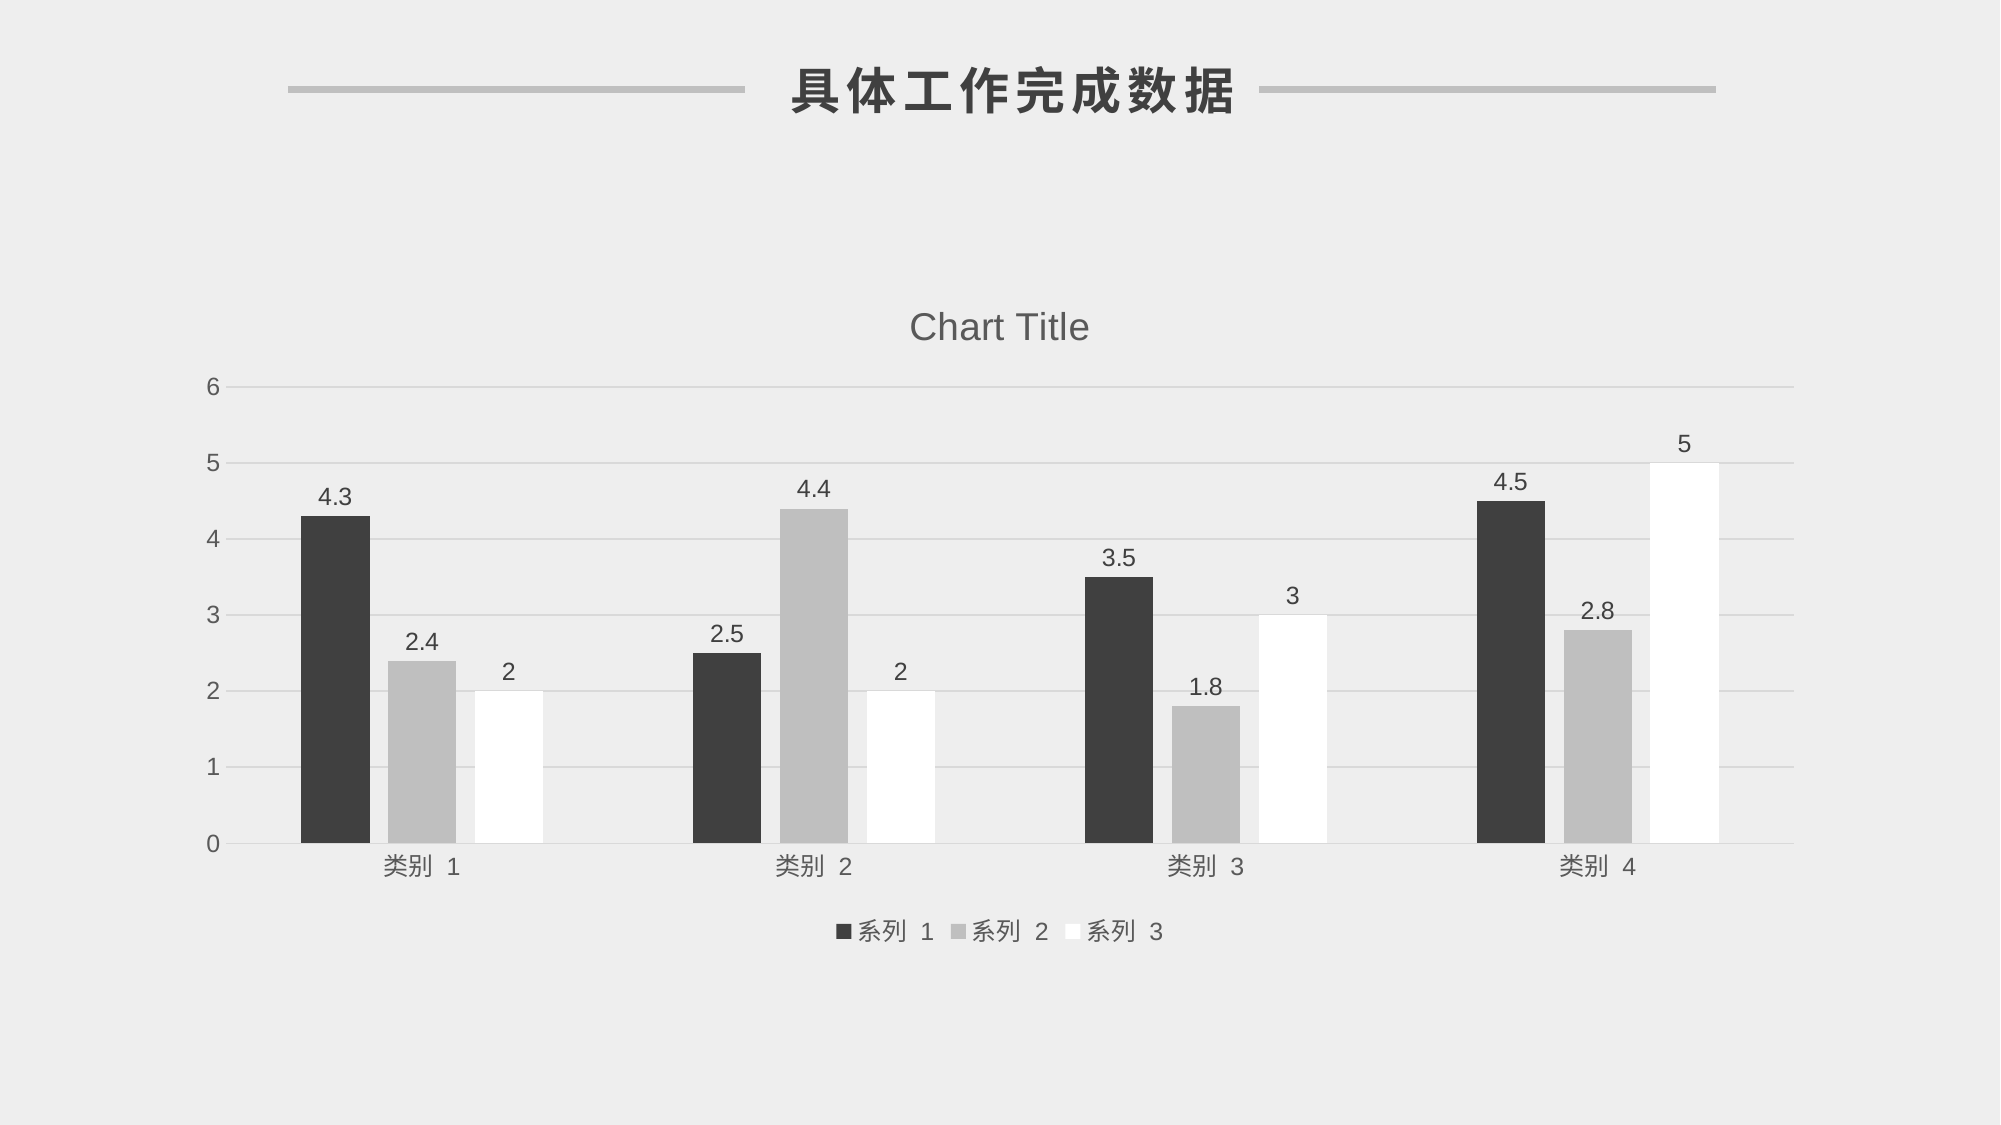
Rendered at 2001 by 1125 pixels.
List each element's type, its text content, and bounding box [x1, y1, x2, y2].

text_box 具体工作完成数据 [752, 51, 1273, 127]
chart [173, 271, 1827, 955]
